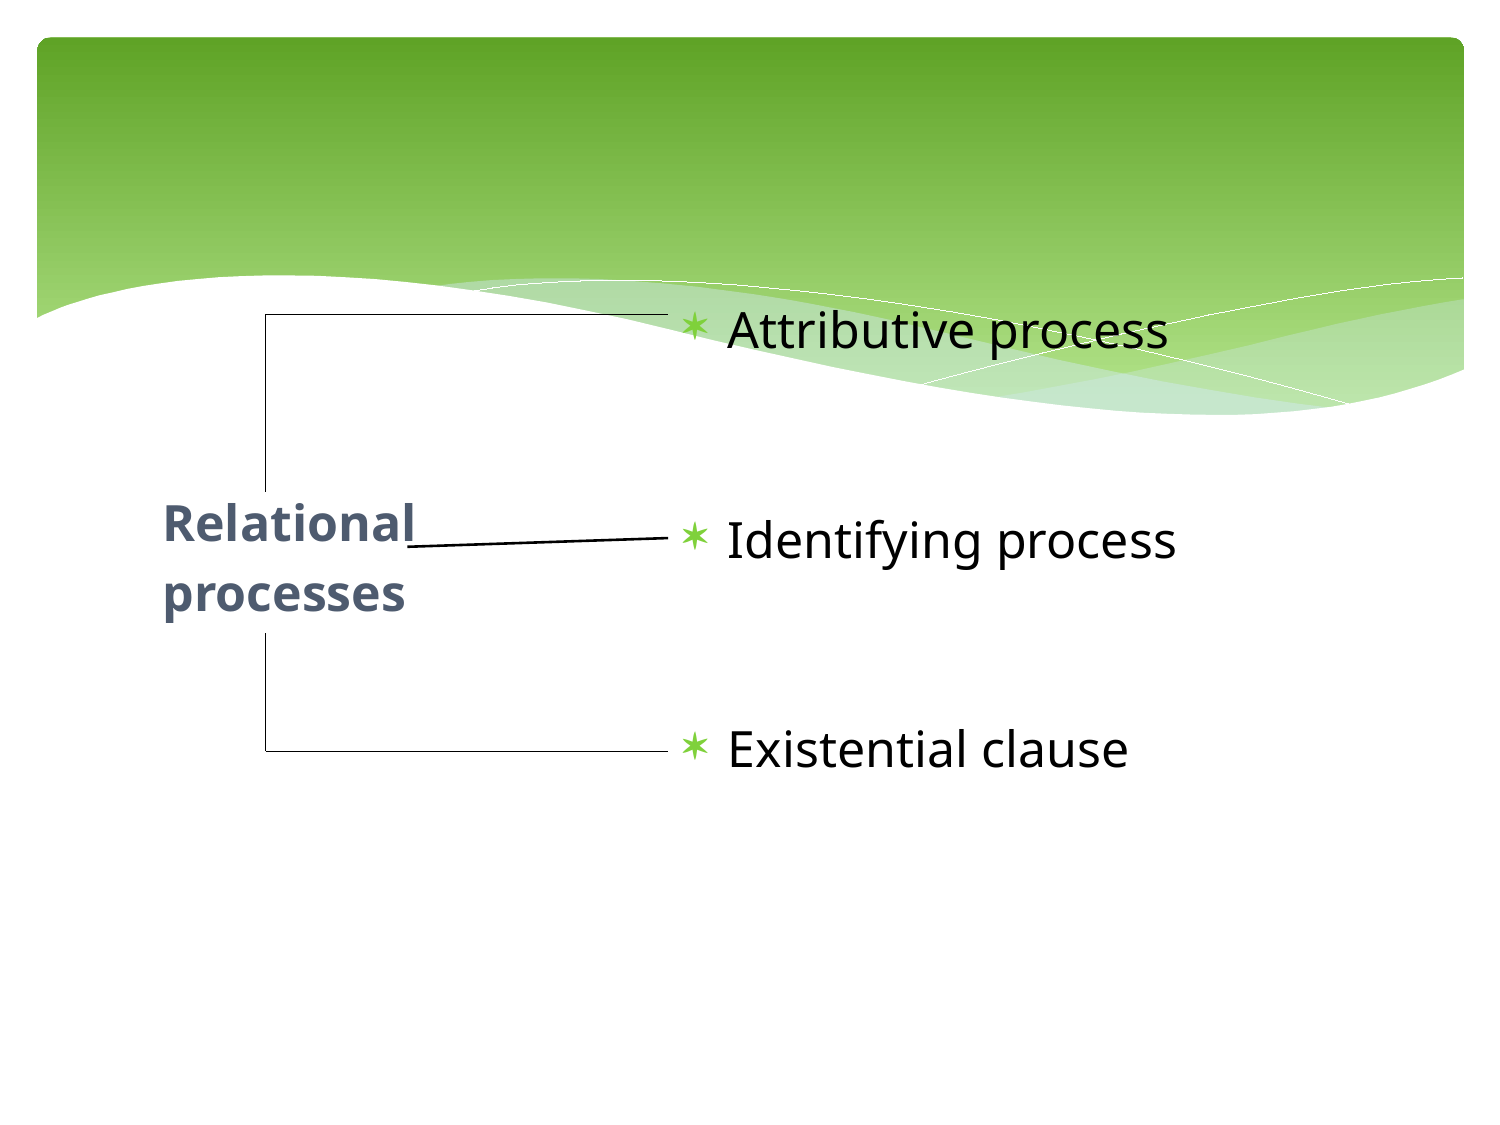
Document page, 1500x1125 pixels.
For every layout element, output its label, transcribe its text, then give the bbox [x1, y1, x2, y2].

list Relational processes [147, 484, 1363, 1051]
text_box Attributive process Identifying process Existential clause [668, 290, 1419, 786]
